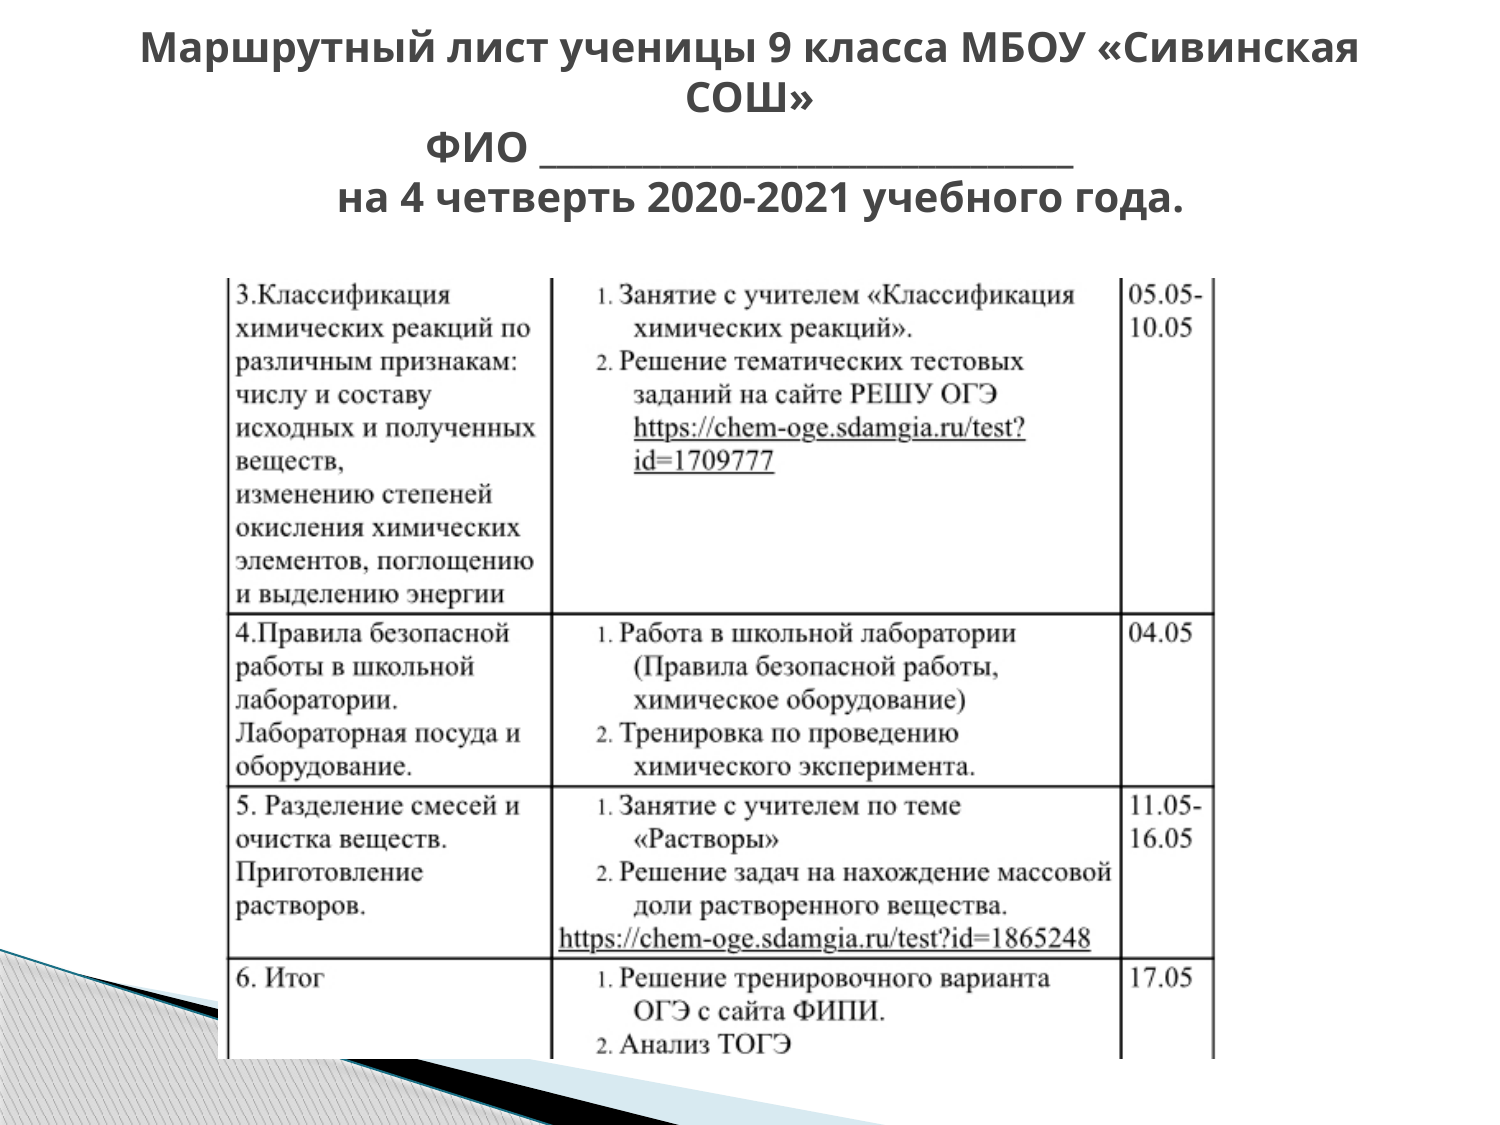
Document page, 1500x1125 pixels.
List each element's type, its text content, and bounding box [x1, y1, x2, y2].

title Маршрутный лист ученицы 9 класса МБОУ «Сивинская СОШ» ФИО _______________________________ на 4 четверть 2020-2021 учебного года. [75, 54, 1425, 268]
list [218, 278, 1254, 1059]
